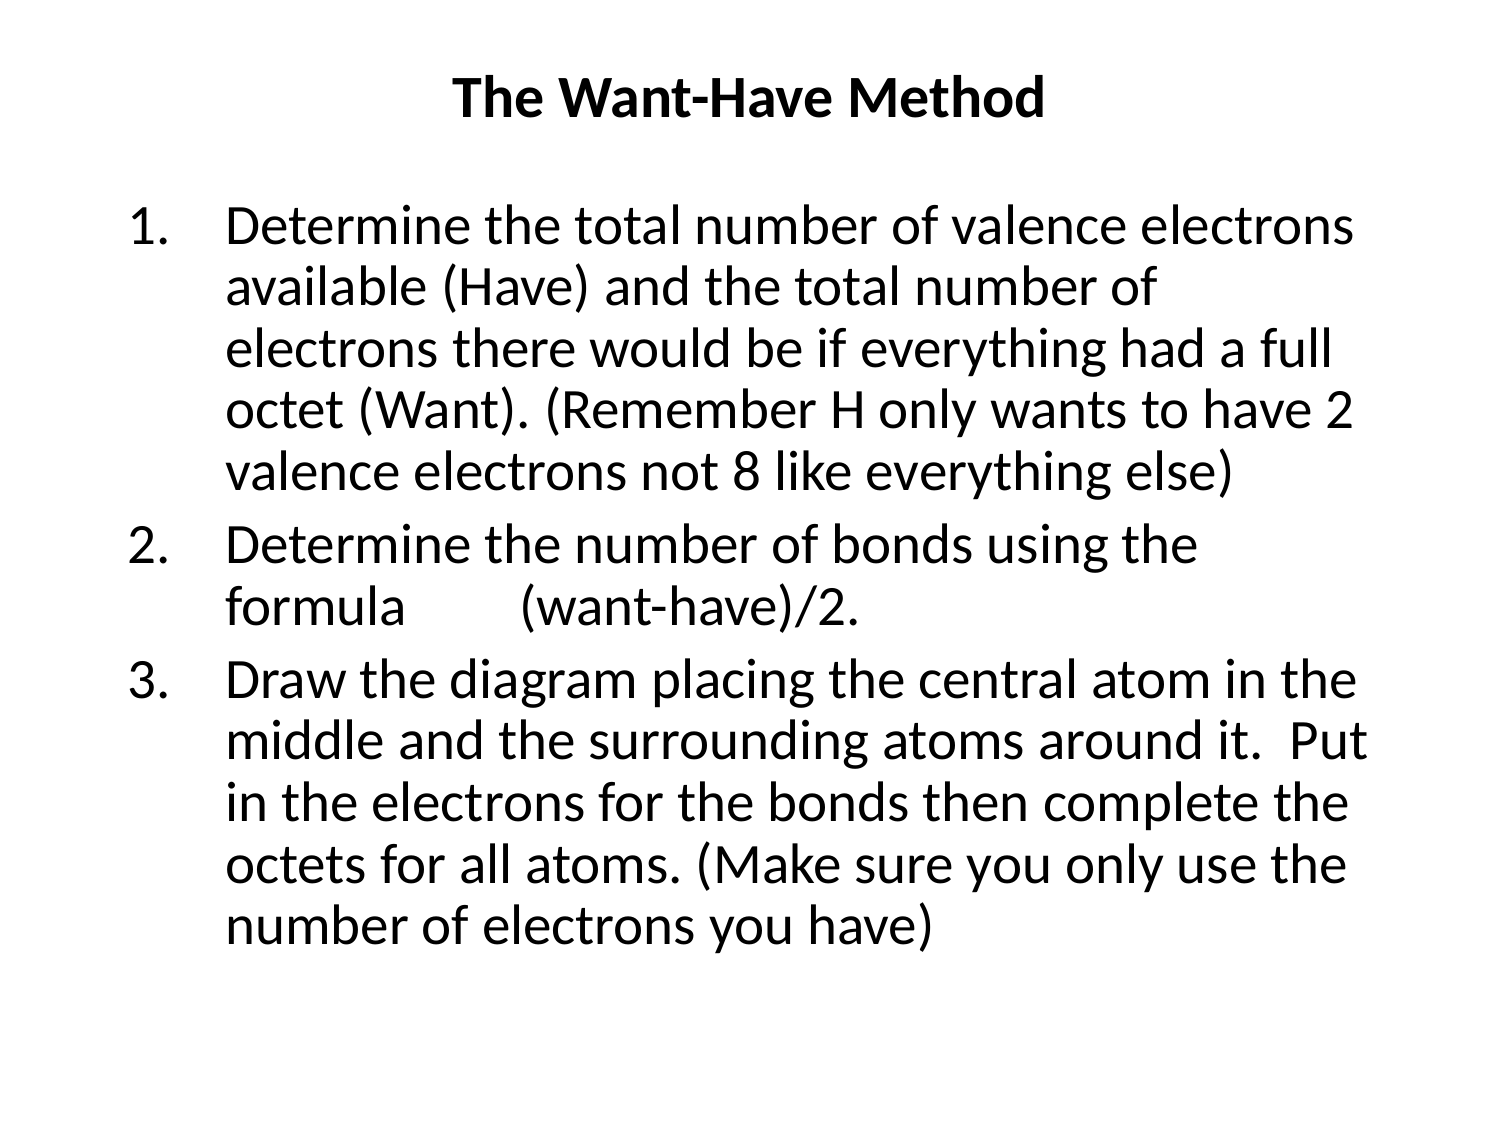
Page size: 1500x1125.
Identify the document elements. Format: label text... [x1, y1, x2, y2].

list Determine the total number of valence electrons available (Have) and the total number of electrons there would be if everything had a full octet (Want). (Remember H only wants to have 2 valence electrons not 8 like everything else) Determine the number of bonds using the formula (want-have)/2. Draw the diagram placing the central atom in the middle and the surrounding atoms around it. Put in the electrons for the bonds then complete the octets for all atoms. (Make sure you only use the number of electrons you have) [112, 187, 1388, 1026]
title The Want-Have Method [112, 49, 1388, 138]
